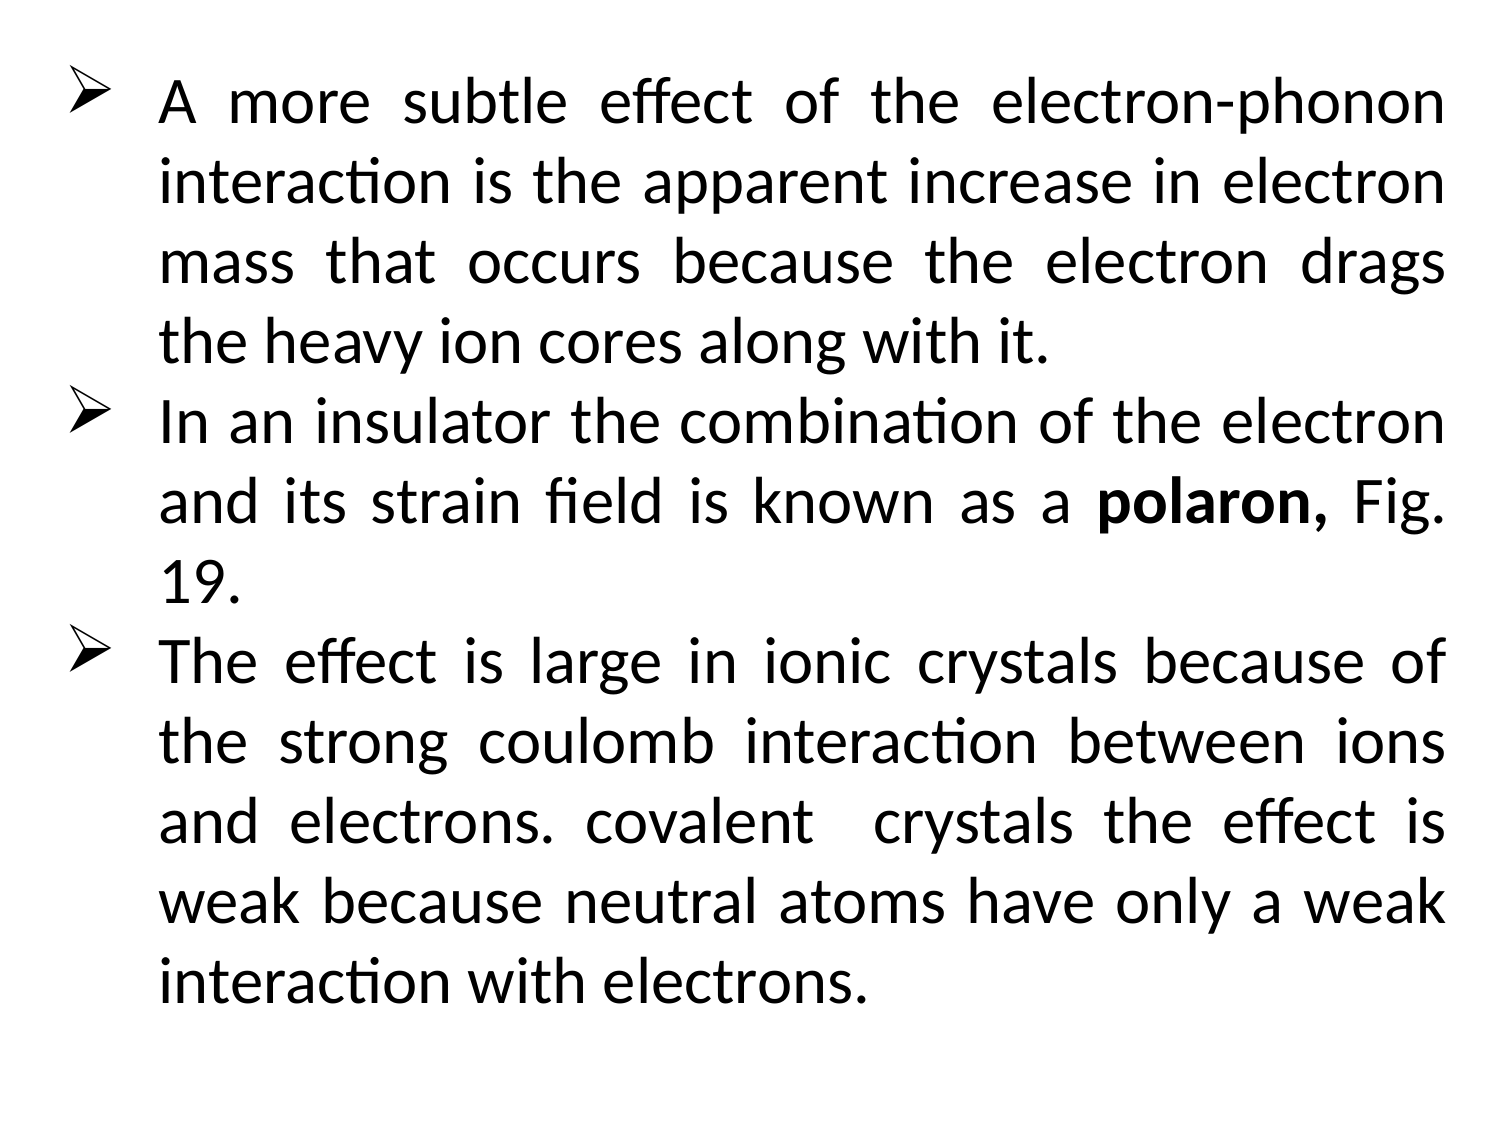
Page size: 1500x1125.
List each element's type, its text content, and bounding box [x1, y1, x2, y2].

text_box A more subtle effect of the electron-phonon interaction is the apparent increase in electron mass that occurs because the electron drags the heavy ion cores along with it. In an insulator the combination of the electron and its strain field is known as a polaron, Fig. 19. The effect is large in ionic crystals because of the strong coulomb interaction between ions and electrons. covalent crystals the effect is weak because neutral atoms have only a weak interaction with electrons. [49, 49, 1463, 1025]
